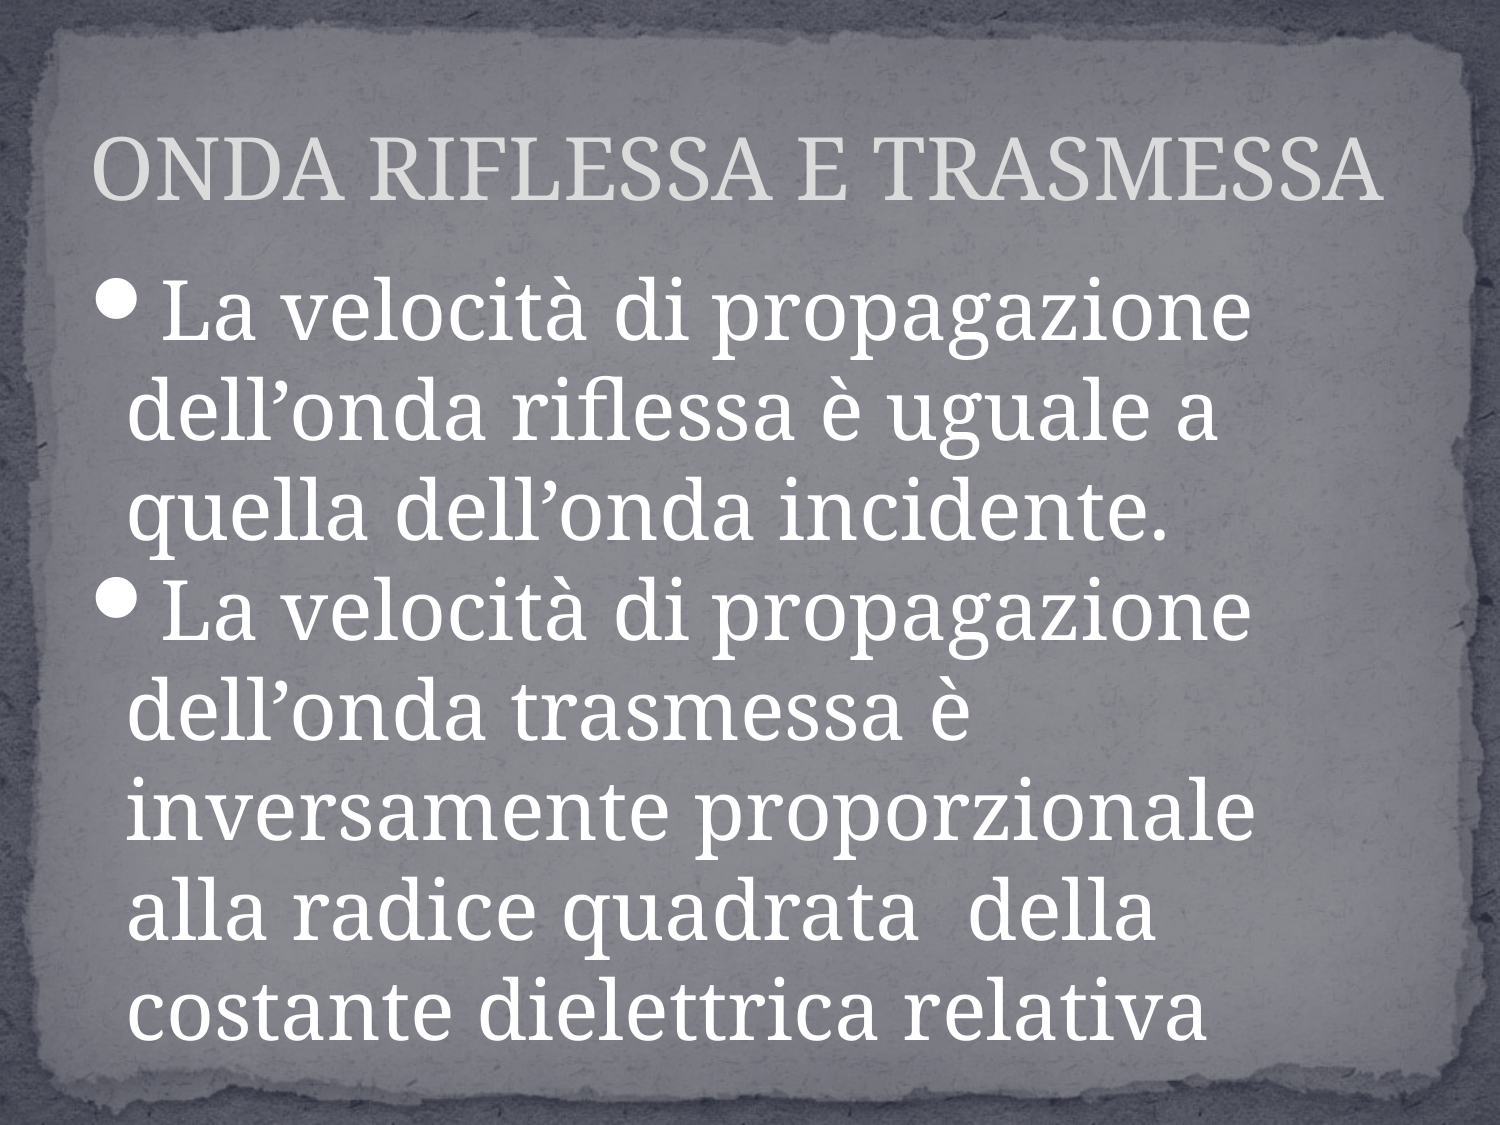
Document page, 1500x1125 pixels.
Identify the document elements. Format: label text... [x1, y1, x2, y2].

picture [0, 0, 1500, 1125]
text_box ONDA RIFLESSA E TRASMESSA [75, 24, 1425, 225]
text_box La velocità di propagazione dell’onda riflessa è uguale a quella dell’onda incidente. La velocità di propagazione dell’onda trasmessa è inversamente proporzionale alla radice quadrata della costante dielettrica relativa [75, 249, 1425, 1000]
